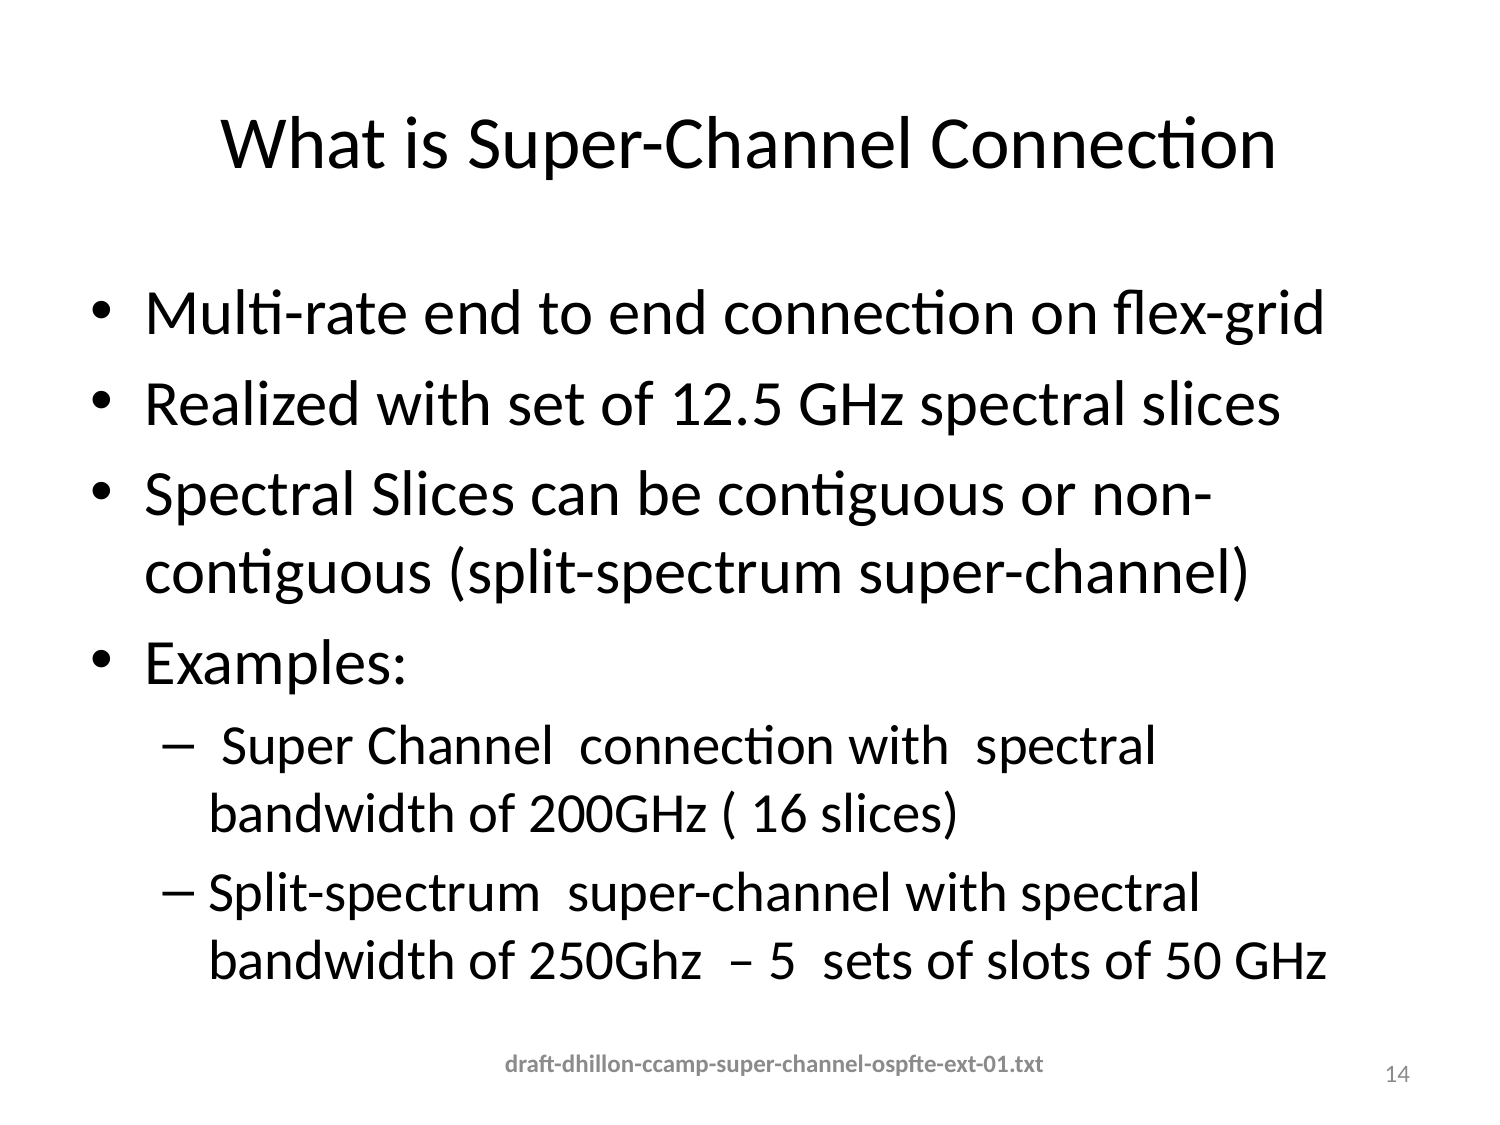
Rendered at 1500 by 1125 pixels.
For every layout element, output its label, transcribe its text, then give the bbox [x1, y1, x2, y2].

title What is Super-Channel Connection [75, 45, 1425, 233]
list Multi-rate end to end connection on flex-grid Realized with set of 12.5 GHz spectral slices Spectral Slices can be contiguous or non-contiguous (split-spectrum super-channel) Examples: Super Channel connection with spectral bandwidth of 200GHz ( 16 slices) Split-spectrum super-channel with spectral bandwidth of 250Ghz – 5 sets of slots of 50 GHz [75, 262, 1425, 1005]
footer draft-dhillon-ccamp-super-channel-ospfte-ext-01.txt [437, 1037, 1113, 1088]
slide_number 14 [1074, 1042, 1425, 1103]
